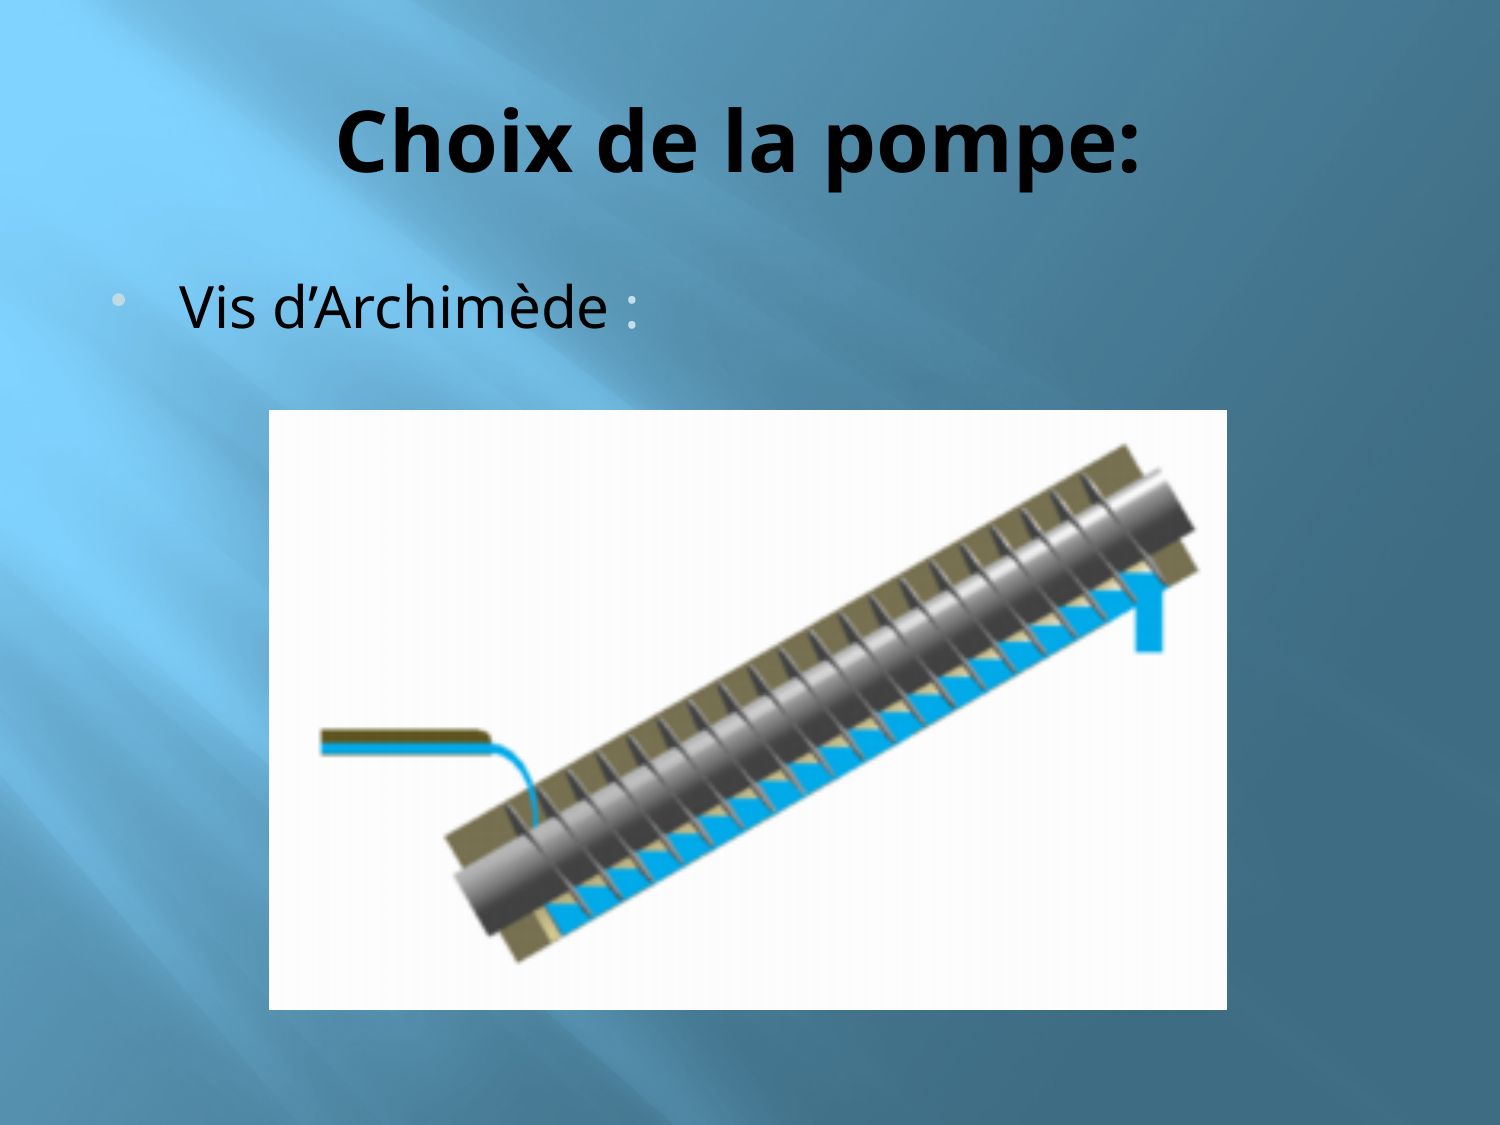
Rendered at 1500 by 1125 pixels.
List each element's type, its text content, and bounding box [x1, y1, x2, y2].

picture [269, 409, 1227, 1010]
list Vis d’Archimède : [75, 262, 1425, 364]
title Choix de la pompe: [75, 45, 1425, 233]
